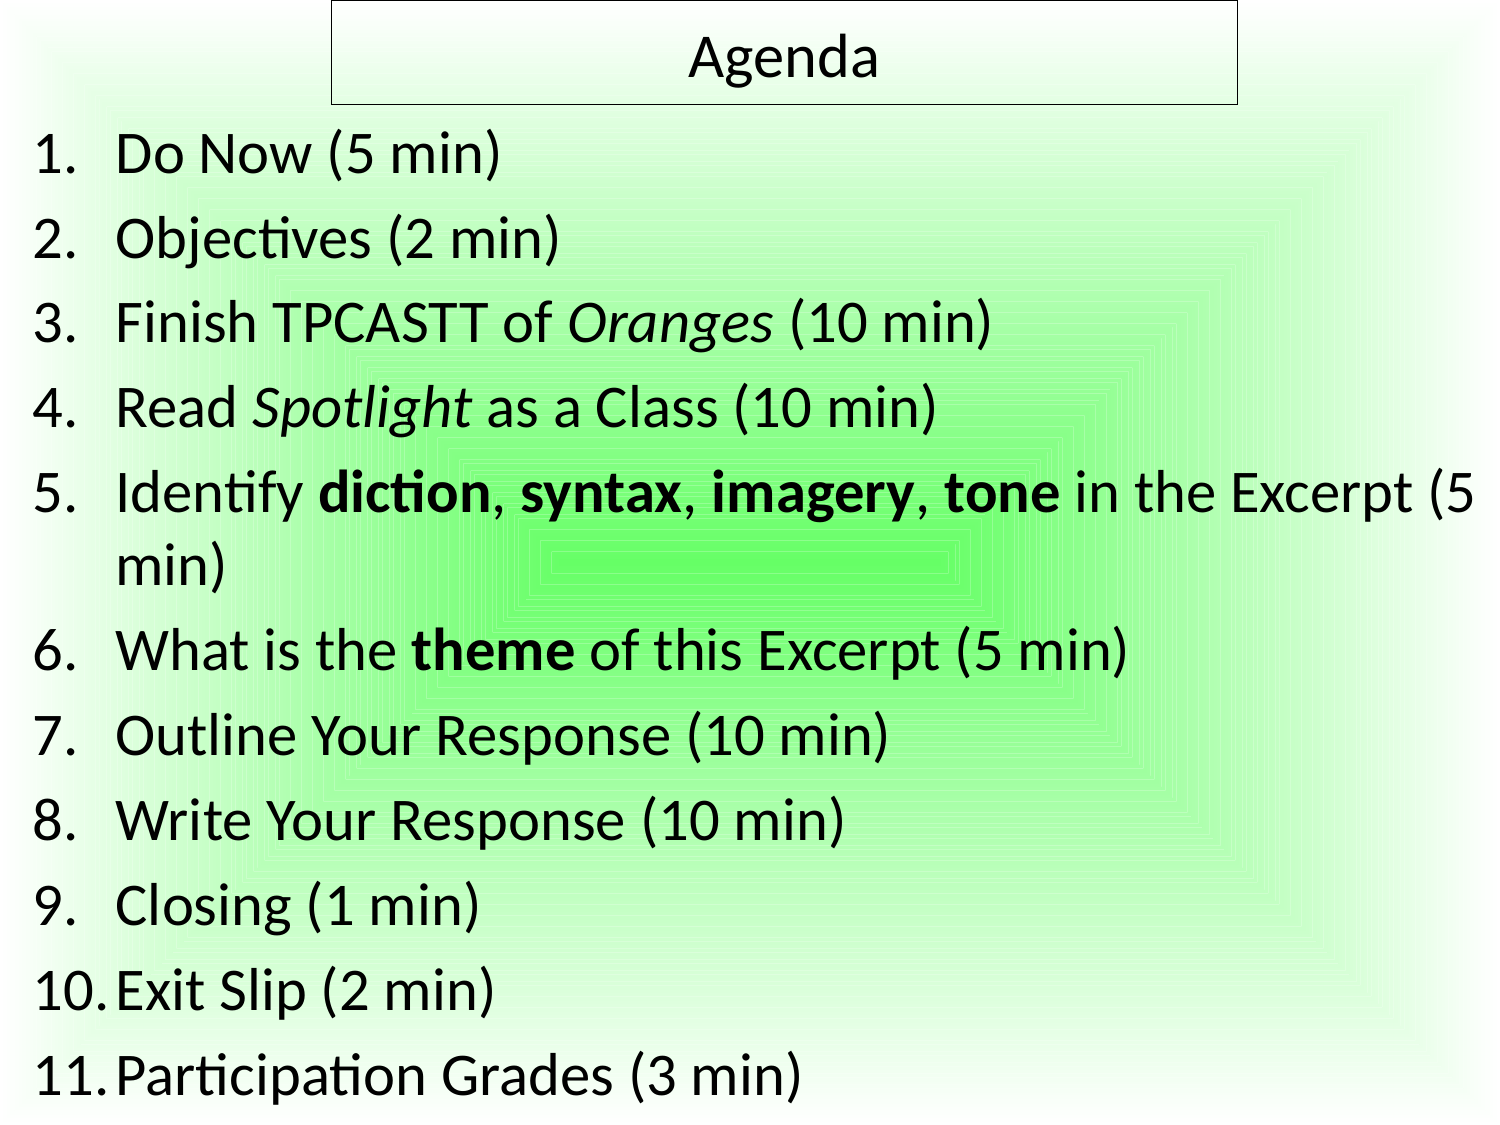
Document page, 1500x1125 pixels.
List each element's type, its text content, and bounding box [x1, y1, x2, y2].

text_box Agenda [331, 0, 1238, 105]
list Do Now (5 min) Objectives (2 min) Finish TPCASTT of Oranges (10 min) Read Spotlight as a Class (10 min) Identify diction, syntax, imagery, tone in the Excerpt (5 min) What is the theme of this Excerpt (5 min) Outline Your Response (10 min) Write Your Response (10 min) Closing (1 min) Exit Slip (2 min) Participation Grades (3 min) [0, 104, 1500, 1125]
